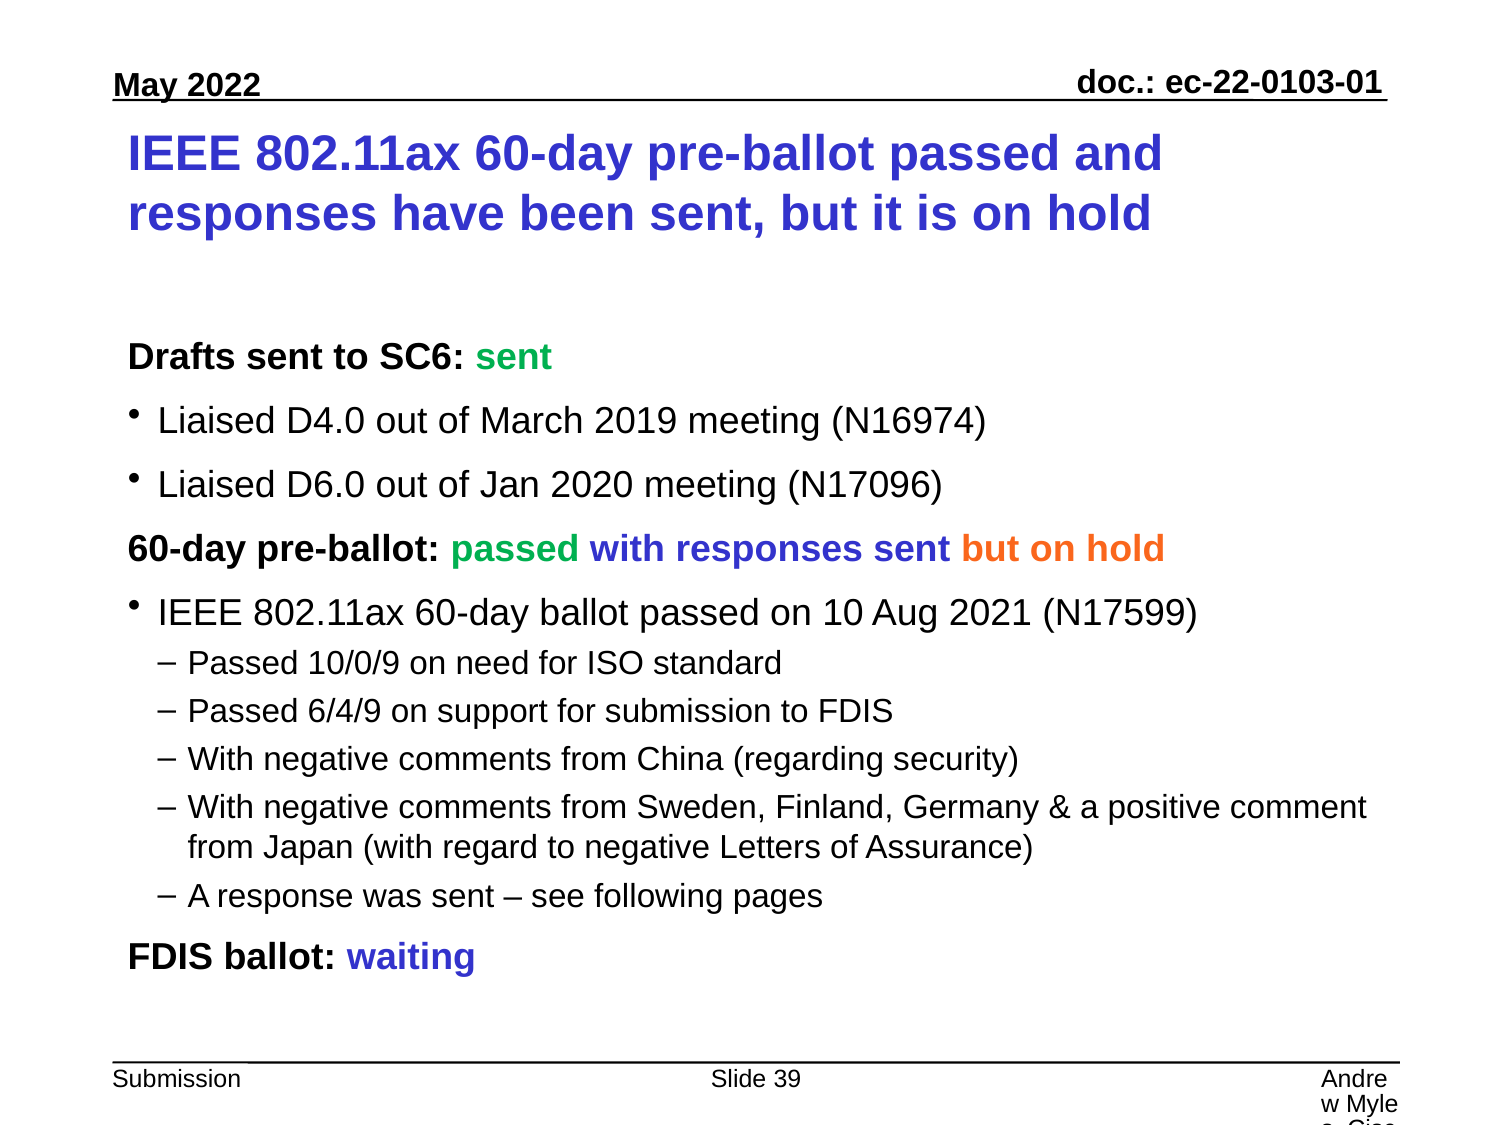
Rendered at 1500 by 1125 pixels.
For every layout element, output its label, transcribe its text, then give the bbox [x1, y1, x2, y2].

slide_number Slide 39 [709, 1061, 803, 1093]
footer Andrew Myles, Cisco [1320, 1061, 1402, 1093]
title IEEE 802.11ax 60-day pre-ballot passed and responses have been sent, but it is on hold [112, 112, 1388, 288]
list Drafts sent to SC6: sent Liaised D4.0 out of March 2019 meeting (N16974) Liaised D6.0 out of Jan 2020 meeting (N17096) 60-day pre-ballot: passed with responses sent but on hold IEEE 802.11ax 60-day ballot passed on 10 Aug 2021 (N17599) Passed 10/0/9 on need for ISO standard Passed 6/4/9 on support for submission to FDIS With negative comments from China (regarding security) With negative comments from Sweden, Finland, Germany & a positive comment from Japan (with regard to negative Letters of Assurance) A response was sent – see following pages FDIS ballot: waiting [112, 324, 1388, 1000]
